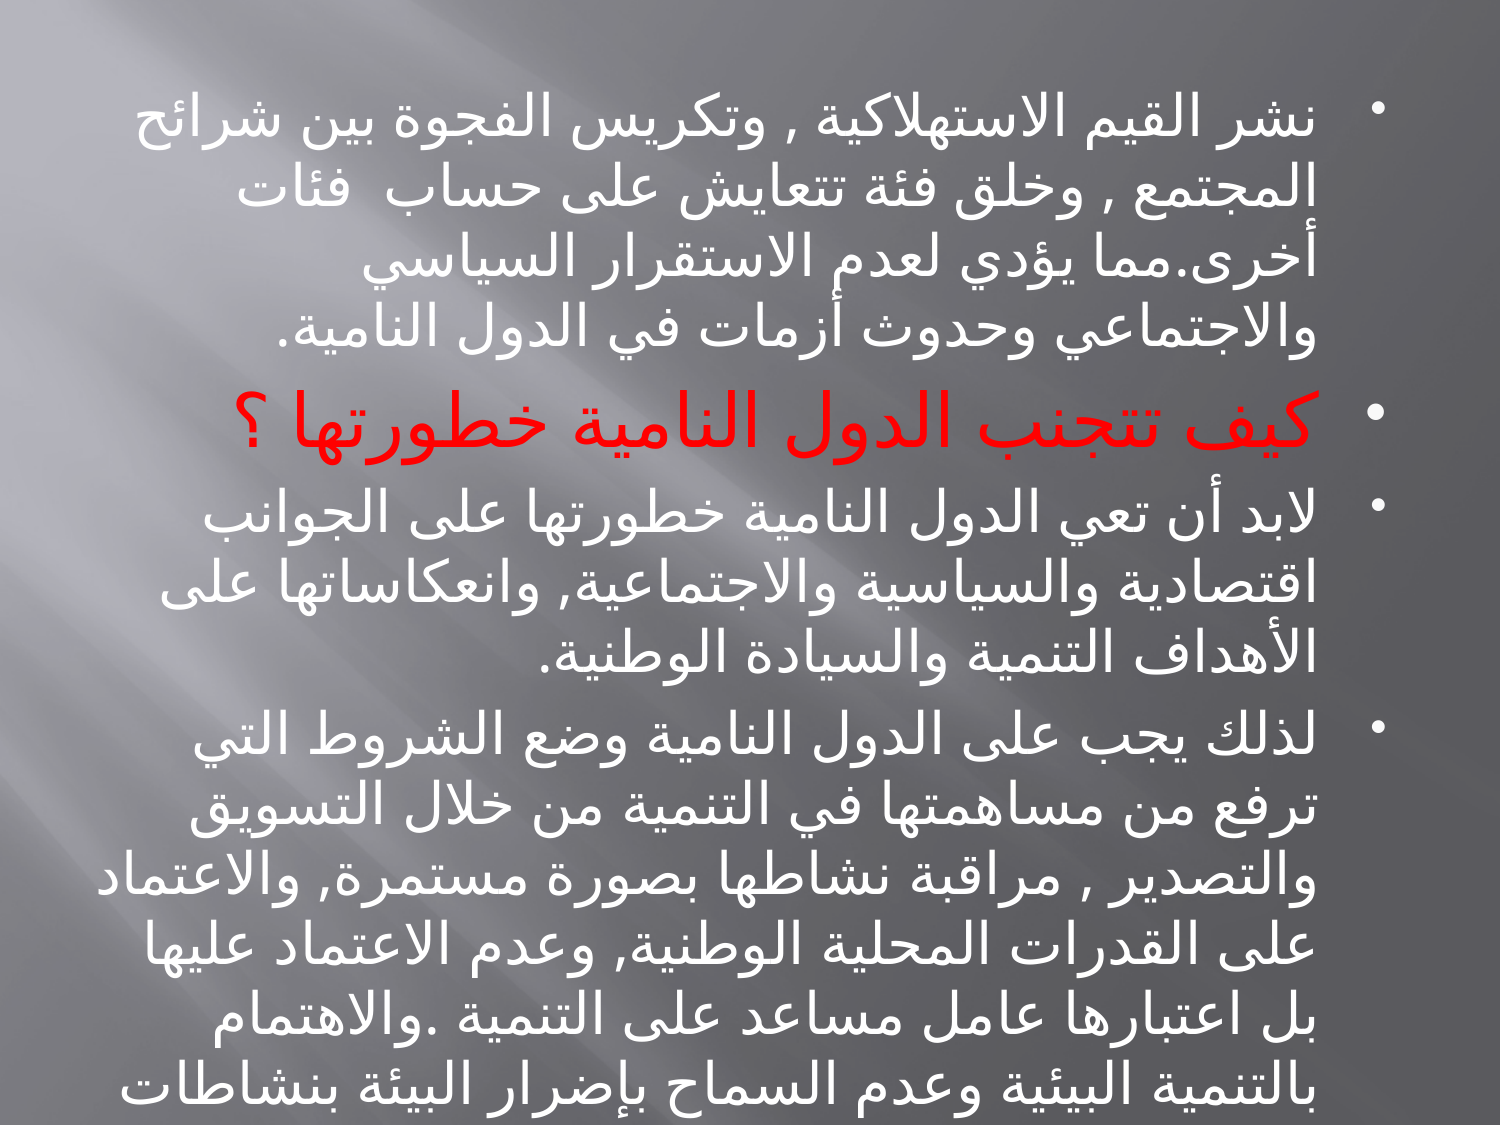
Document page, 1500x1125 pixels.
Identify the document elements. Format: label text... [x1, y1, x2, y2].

list نشر القيم الاستهلاكية , وتكريس الفجوة بين شرائح المجتمع , وخلق فئة تتعايش على حساب فئات أخرى.مما يؤدي لعدم الاستقرار السياسي والاجتماعي وحدوث أزمات في الدول النامية. كيف تتجنب الدول النامية خطورتها ؟ لابد أن تعي الدول النامية خطورتها على الجوانب اقتصادية والسياسية والاجتماعية, وانعكاساتها على الأهداف التنمية والسيادة الوطنية. لذلك يجب على الدول النامية وضع الشروط التي ترفع من مساهمتها في التنمية من خلال التسويق والتصدير , مراقبة نشاطها بصورة مستمرة, والاعتماد على القدرات المحلية الوطنية, وعدم الاعتماد عليها بل اعتبارها عامل مساعد على التنمية .والاهتمام بالتنمية البيئية وعدم السماح بإضرار البيئة بنشاطات هذه الشركات. [75, 70, 1425, 1035]
